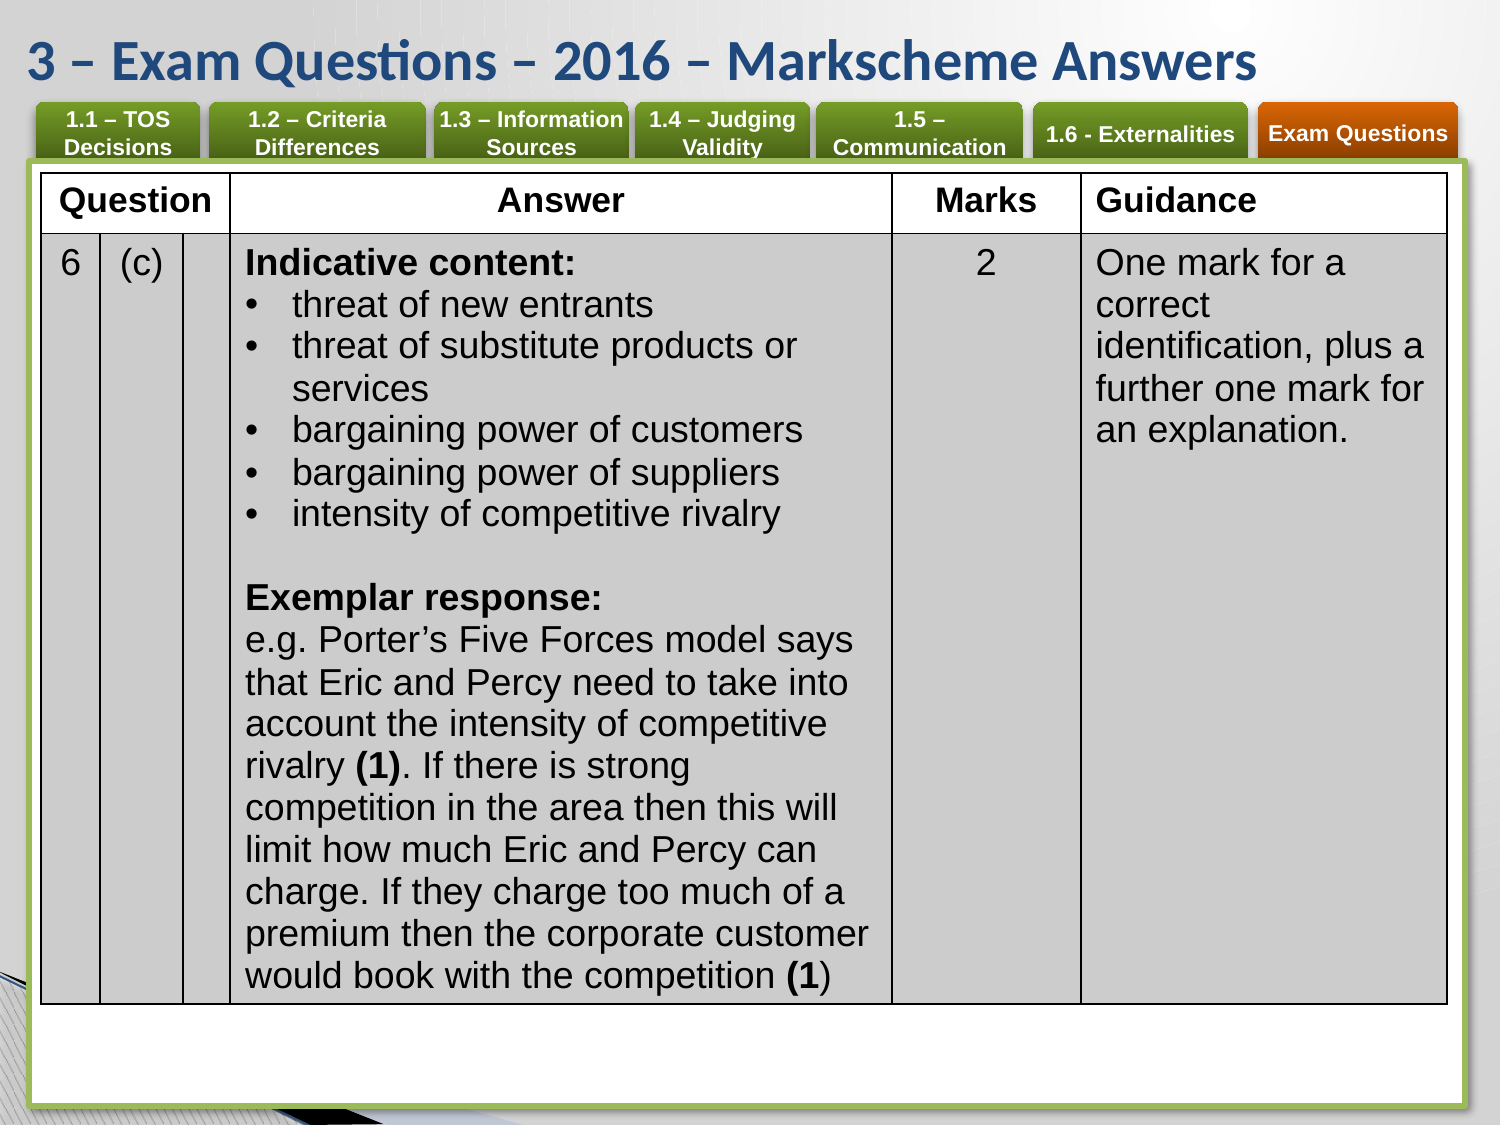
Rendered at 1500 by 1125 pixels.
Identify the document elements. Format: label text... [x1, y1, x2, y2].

table_cell (c) [101, 234, 182, 1003]
table_cell [184, 234, 229, 1003]
table_header Marks [893, 174, 1080, 233]
table_header Answer [231, 174, 891, 233]
title 3 – Exam Questions – 2016 – Markscheme Answers [11, 11, 1465, 102]
table_header Guidance [1082, 174, 1446, 233]
table_cell Indicative content: threat of new entrants threat of substitute products or services bargaining power of customers bargaining power of suppliers intensity of competitive rivalry Exemplar response: e.g. Porter’s Five Forces model says that Eric and Percy need to take into account the intensity of competitive rivalry (1). If there is strong competition in the area then this will limit how much Eric and Percy can charge. If they charge too much of a premium then the corporate customer would book with the competition (1) [231, 234, 891, 1003]
table_cell 6 [42, 234, 99, 1003]
table_header Question [42, 174, 229, 233]
picture [281, 1114, 303, 1125]
table_cell One mark for a correct identification, plus a further one mark for an explanation. [1082, 234, 1446, 1003]
table_cell 2 [893, 234, 1080, 1003]
